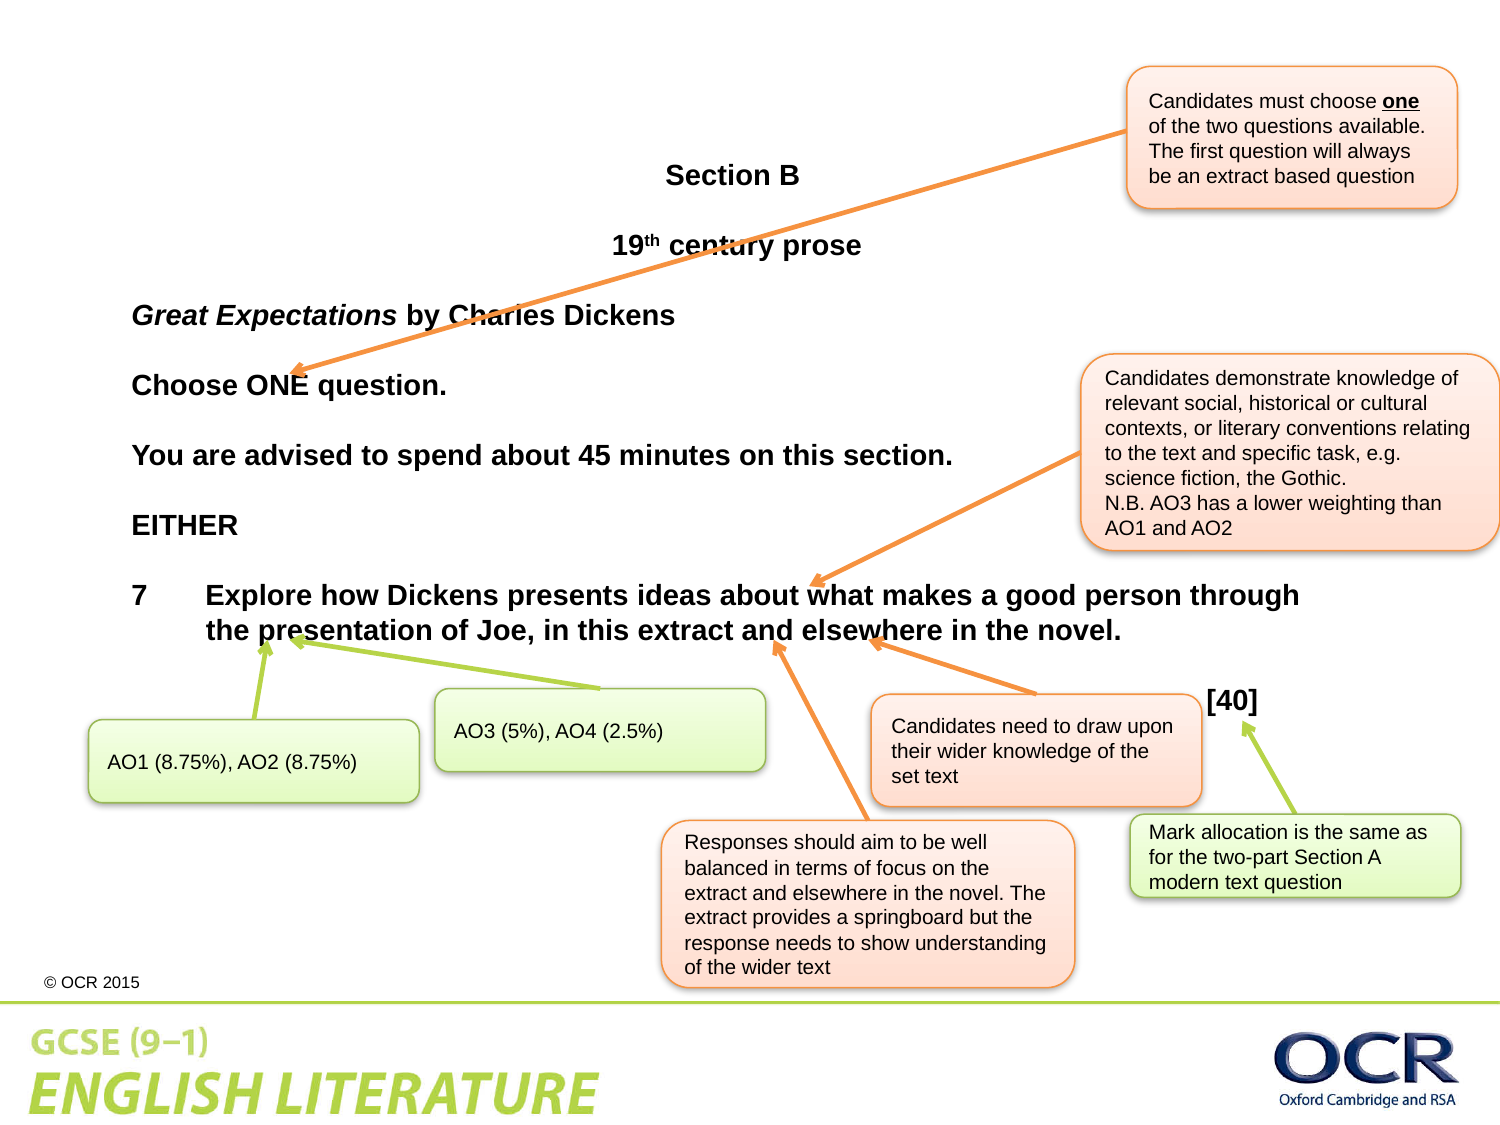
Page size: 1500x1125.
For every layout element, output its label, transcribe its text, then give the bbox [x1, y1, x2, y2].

picture [0, 1001, 1500, 1125]
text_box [808, 452, 1081, 587]
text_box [773, 639, 869, 821]
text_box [289, 130, 1127, 374]
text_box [1242, 720, 1296, 815]
text_box Responses should aim to be well balanced in terms of focus on the extract and elsewhere in the novel. The extract provides a springboard but the response needs to show understanding of the wider text [660, 819, 1076, 989]
text_box Candidates need to draw upon their wider knowledge of the set text [873, 693, 1203, 808]
text_box Candidates must choose one of the two questions available. The first question will always be an extract based question [1126, 65, 1459, 210]
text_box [253, 639, 268, 720]
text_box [869, 639, 1037, 695]
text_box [289, 639, 601, 689]
text_box AO1 (8.75%), AO2 (8.75%) [87, 718, 421, 804]
text_box Mark allocation is the same as for the two-part Section A modern text question [1129, 813, 1462, 899]
text_box Candidates demonstrate knowledge of relevant social, historical or cultural contexts, or literary conventions relating to the text and specific task, e.g. science fiction, the Gothic. N.B. AO3 has a lower weighting than AO1 and AO2 [1080, 353, 1500, 552]
text_box AO3 (5%), AO4 (2.5%) [434, 687, 767, 773]
text_box Section B 19th century prose Great Expectations by Charles Dickens Choose ONE question. You are advised to spend about 45 minutes on this section. EITHER 7 Explore how Dickens presents ideas about what makes a good person through the presentation of Joe, in this extract and elsewhere in the novel. [40] [116, 149, 1357, 724]
